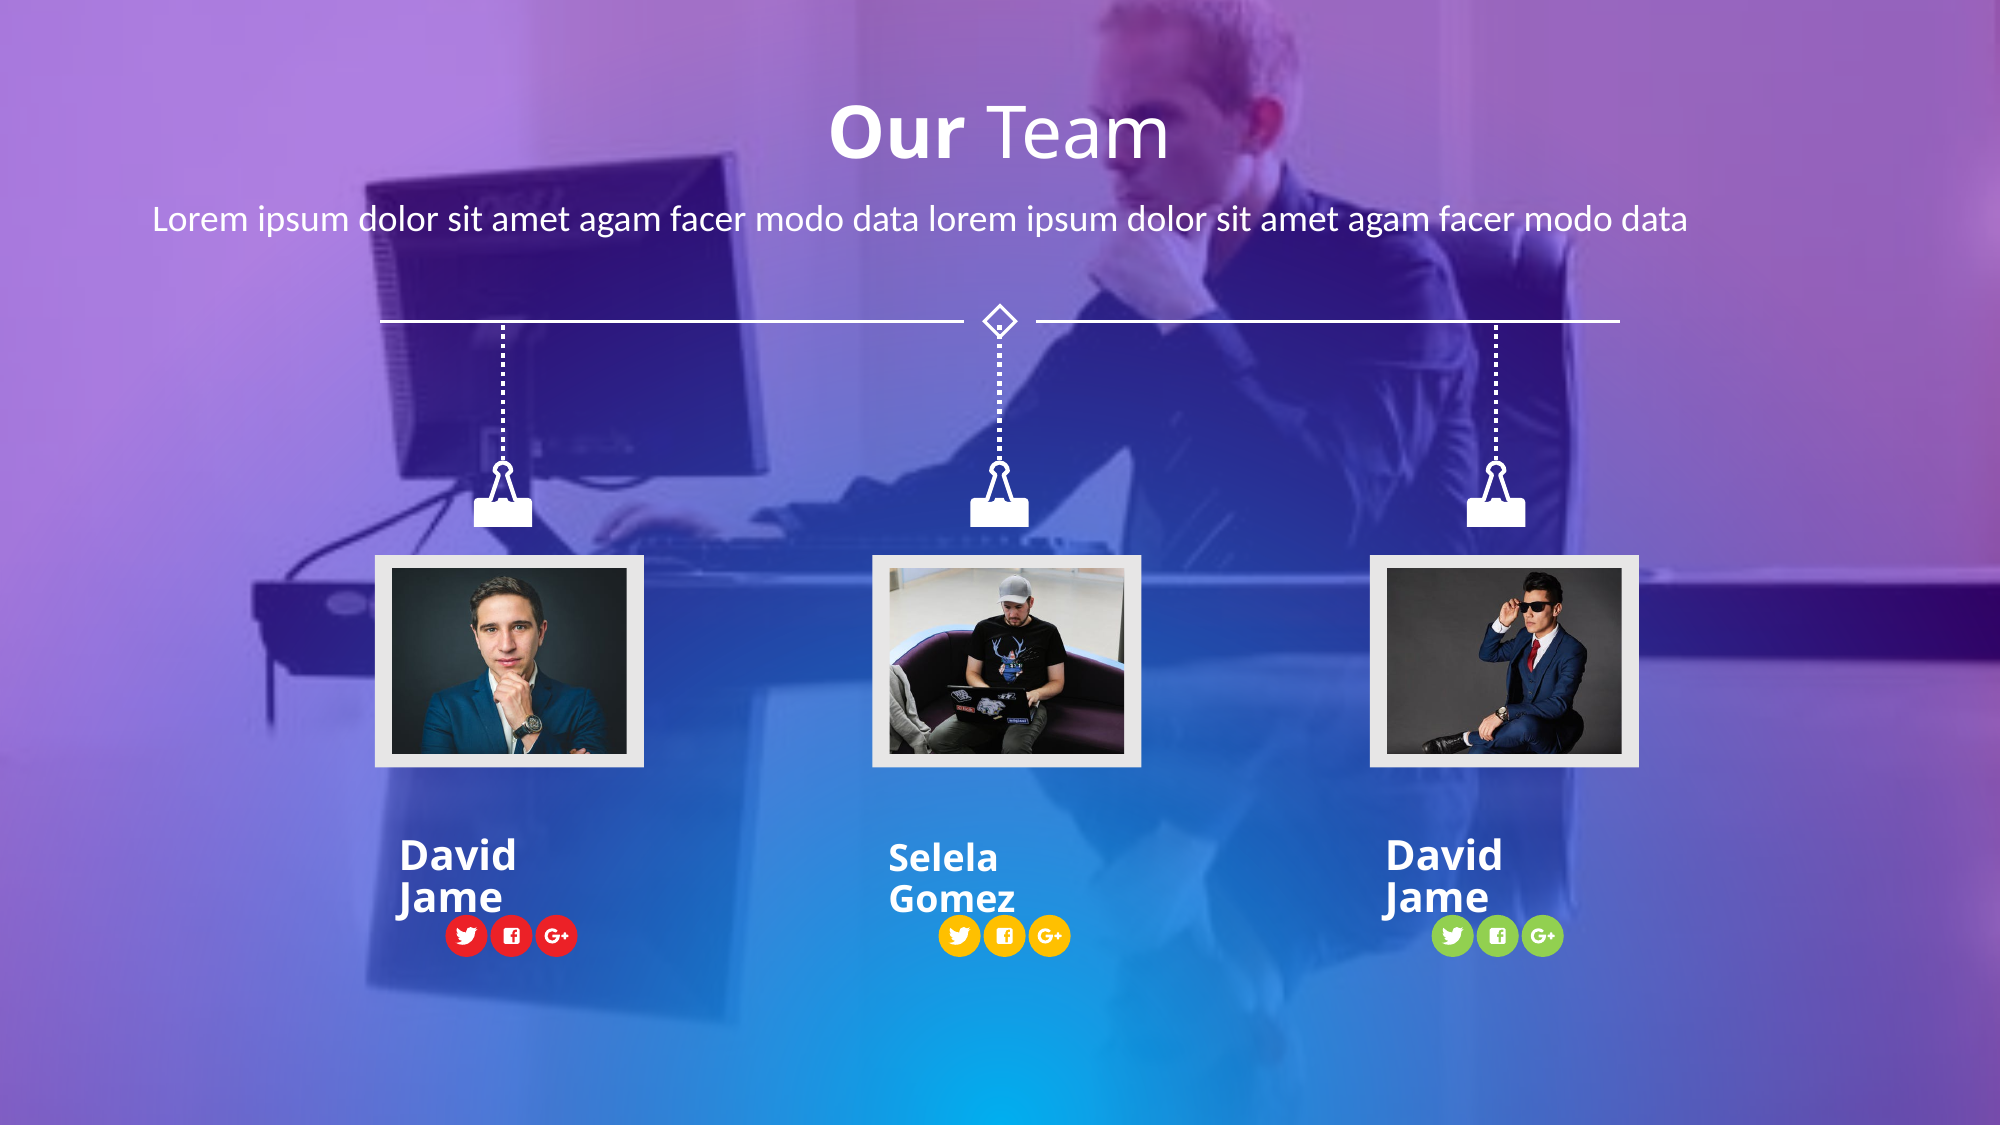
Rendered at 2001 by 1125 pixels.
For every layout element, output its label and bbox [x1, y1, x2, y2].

text_box [473, 320, 1526, 527]
text_box [1369, 829, 1626, 957]
text_box [379, 310, 1621, 333]
picture [0, 0, 2000, 1125]
text_box [383, 829, 640, 957]
text_box [873, 829, 1136, 957]
